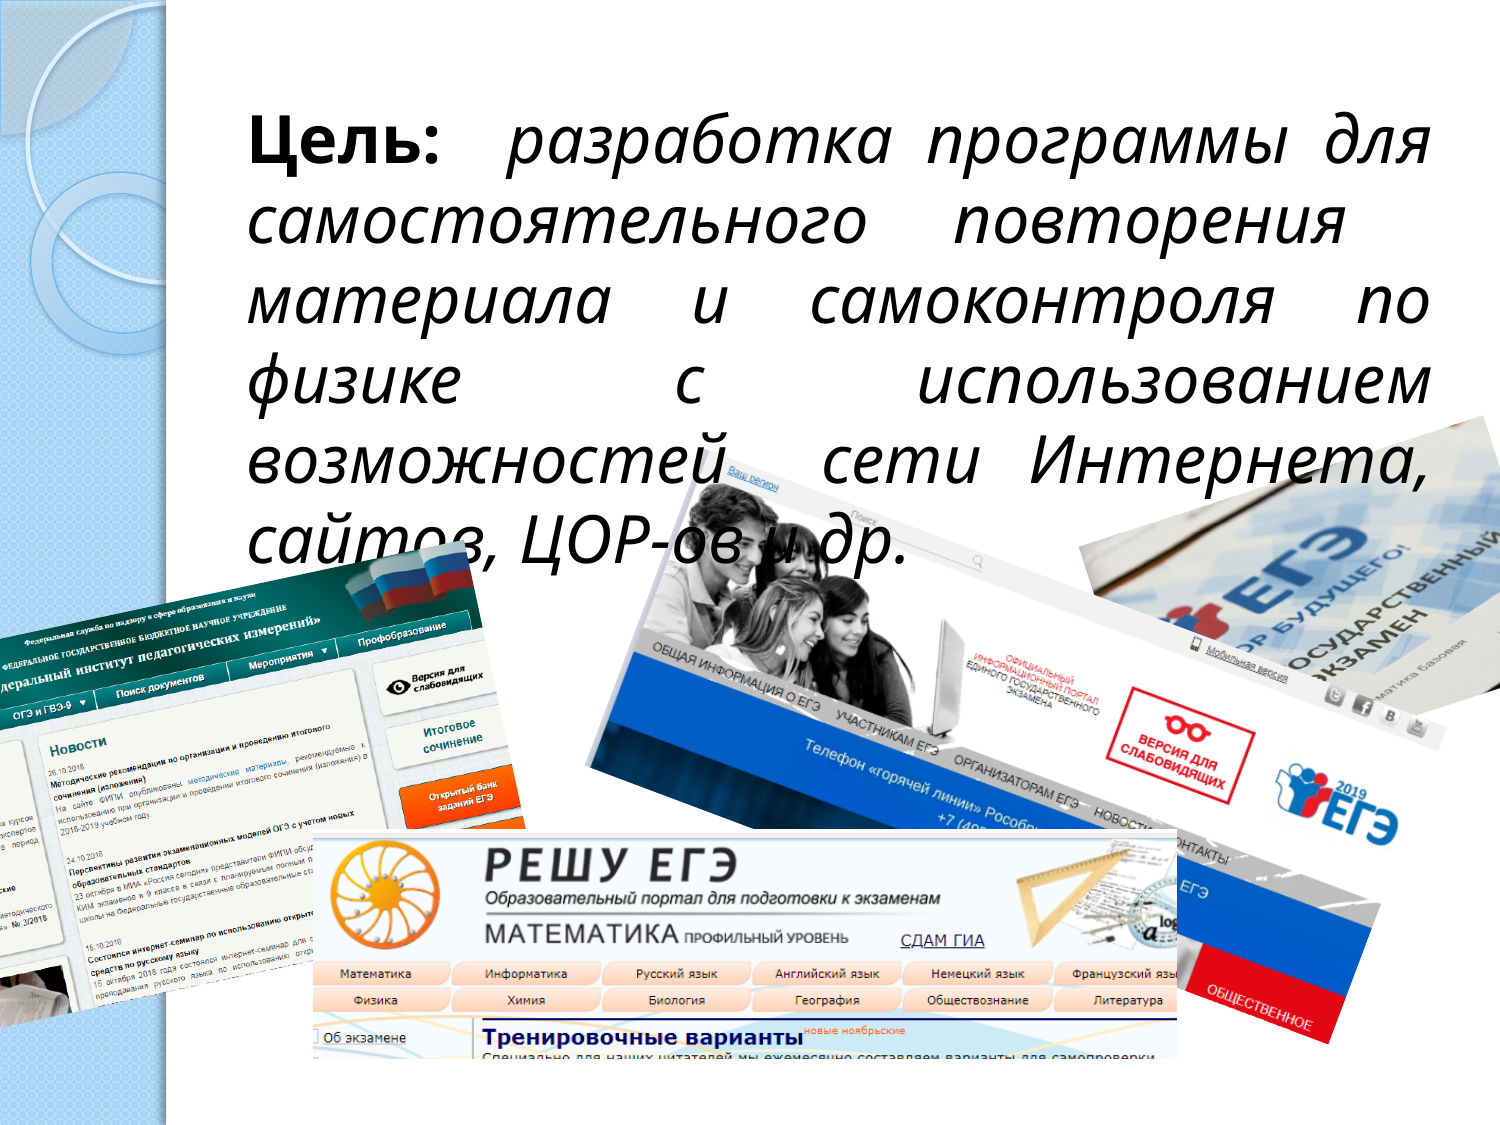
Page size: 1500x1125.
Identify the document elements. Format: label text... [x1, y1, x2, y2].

picture [0, 415, 1500, 1059]
list Цель: разработка программы для самостоятельного повторения материала и самоконтроля по физике с использованием возможностей сети Интернета, сайтов, ЦОР-ов и др. [218, 90, 1449, 516]
